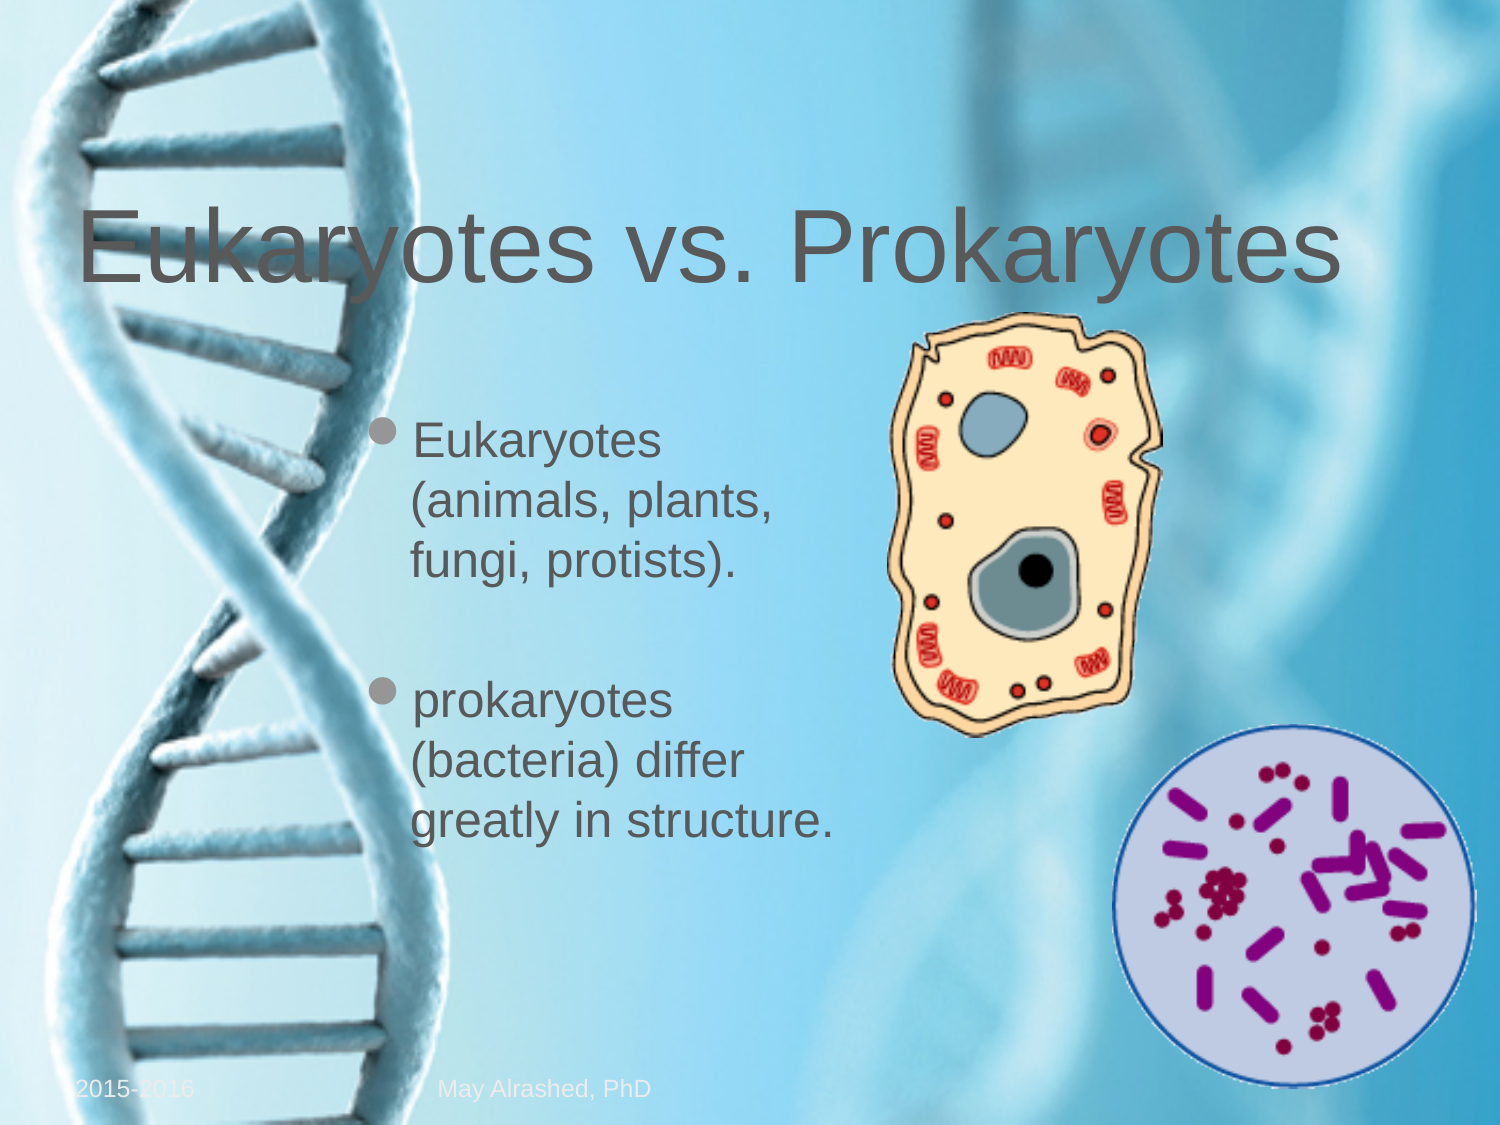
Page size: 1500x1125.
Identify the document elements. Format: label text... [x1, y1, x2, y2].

list Eukaryotes (animals, plants, fungi, protists). prokaryotes (bacteria) differ greatly in structure. [350, 399, 888, 1043]
footer May Alrashed, PhD [437, 1042, 988, 1103]
picture [0, 0, 1500, 1125]
title Eukaryotes vs. Prokaryotes [75, 115, 1425, 303]
slide_number 2015-2016 [75, 1042, 425, 1103]
